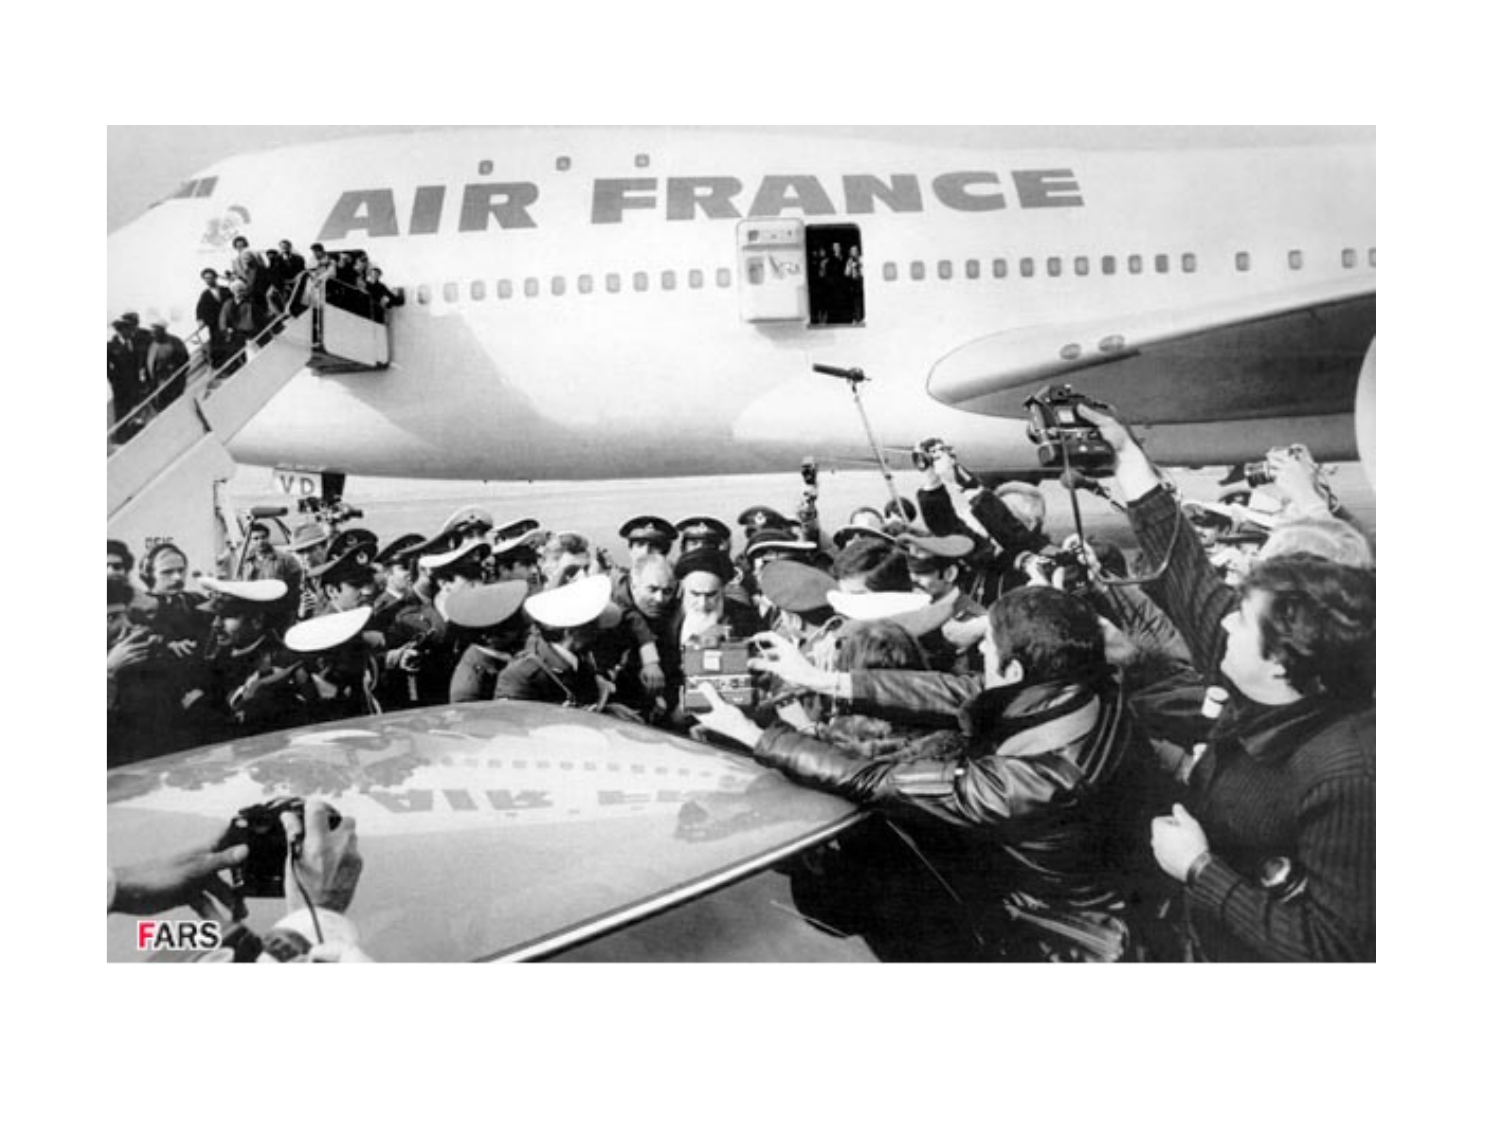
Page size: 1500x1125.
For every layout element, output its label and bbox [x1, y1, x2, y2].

list [106, 125, 1377, 965]
